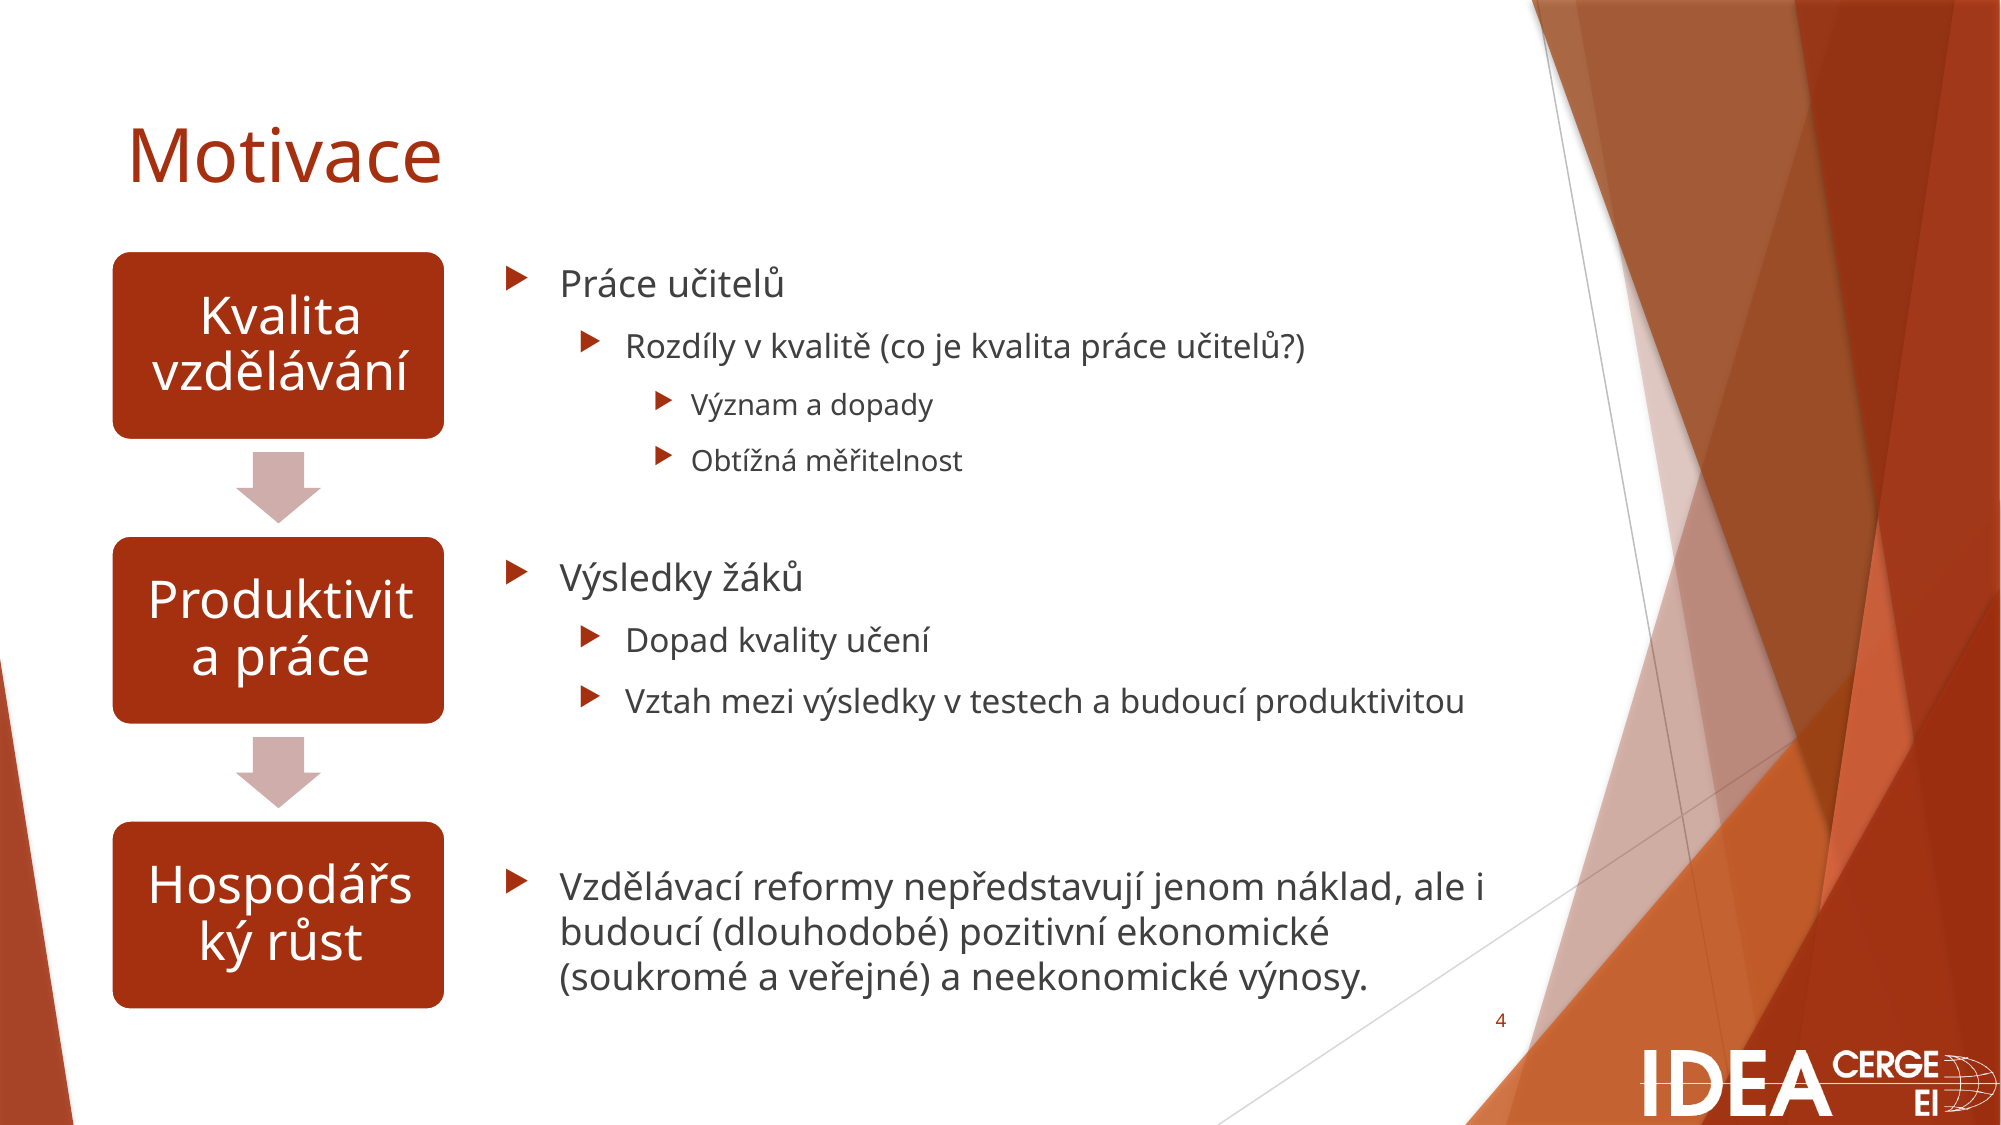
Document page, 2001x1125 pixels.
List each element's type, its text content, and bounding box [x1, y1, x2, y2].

picture [1640, 1050, 2000, 1117]
list Práce učitelů Rozdíly v kvalitě (co je kvalita práce učitelů?) Význam a dopady Obtížná měřitelnost Výsledky žáků Dopad kvality učení Vztah mezi výsledky v testech a budoucí produktivitou Vzdělávací reformy nepředstavují jenom náklad, ale i budoucí (dlouhodobé) pozitivní ekonomické (soukromé a veřejné) a neekonomické výnosy. [488, 252, 1512, 1012]
slide_number 4 [1409, 991, 1522, 1051]
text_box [110, 249, 447, 1011]
title Motivace [111, 99, 1522, 317]
